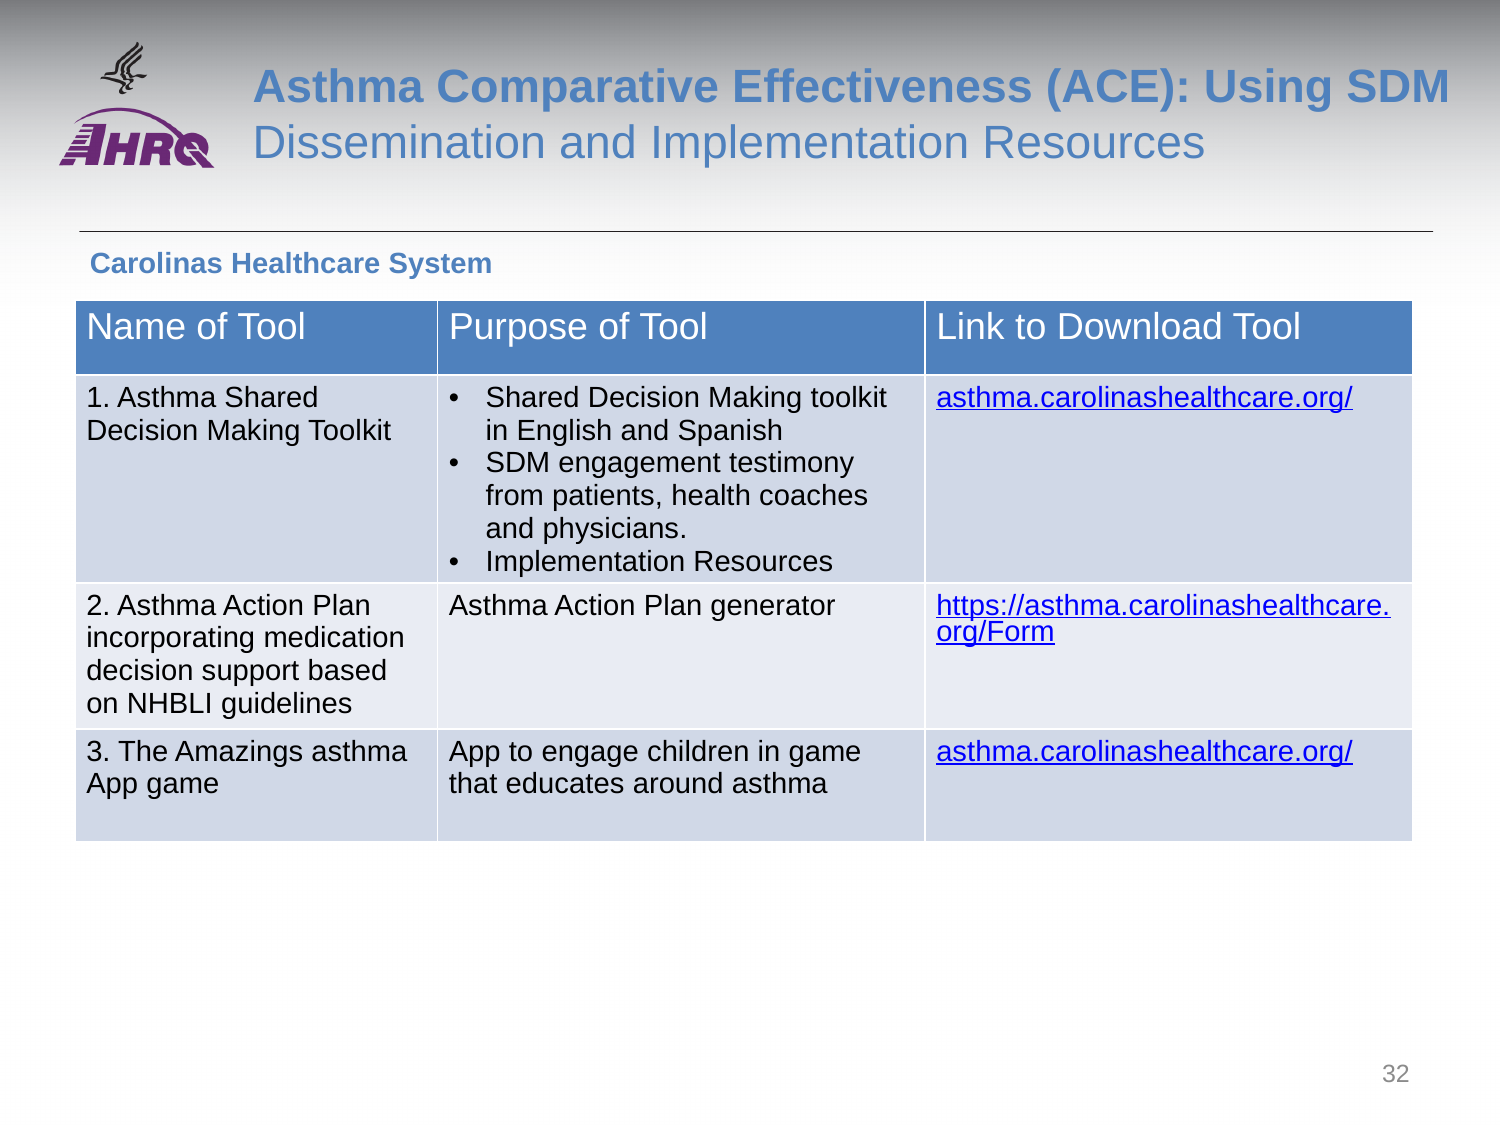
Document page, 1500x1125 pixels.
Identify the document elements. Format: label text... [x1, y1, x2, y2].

table_cell asthma.carolinashealthcare.org/ [926, 730, 1412, 841]
table_cell 2. Asthma Action Plan incorporating medication decision support based on NHBLI guidelines [76, 584, 437, 728]
table_cell https://asthma.carolinashealthcare.org/Form [926, 584, 1412, 728]
table_cell Shared Decision Making toolkit in English and Spanish SDM engagement testimony from patients, health coaches and physicians. Implementation Resources [438, 376, 924, 582]
slide_number 32 [1074, 1042, 1425, 1103]
picture [0, 0, 1500, 1125]
table_cell App to engage children in game that educates around asthma [438, 730, 924, 841]
table_cell 1. Asthma Shared Decision Making Toolkit [76, 376, 437, 582]
table_header Name of Tool [76, 301, 437, 374]
text_box Carolinas Healthcare System [74, 237, 1113, 288]
table_cell asthma.carolinashealthcare.org/ [926, 376, 1412, 582]
table_header Purpose of Tool [438, 301, 924, 374]
table_cell 3. The Amazings asthma App game [76, 730, 437, 841]
table_header Link to Download Tool [926, 301, 1412, 374]
title Asthma Comparative Effectiveness (ACE): Using SDM Dissemination and Implementation Resources [237, 37, 1498, 225]
table_cell Asthma Action Plan generator [438, 584, 924, 728]
